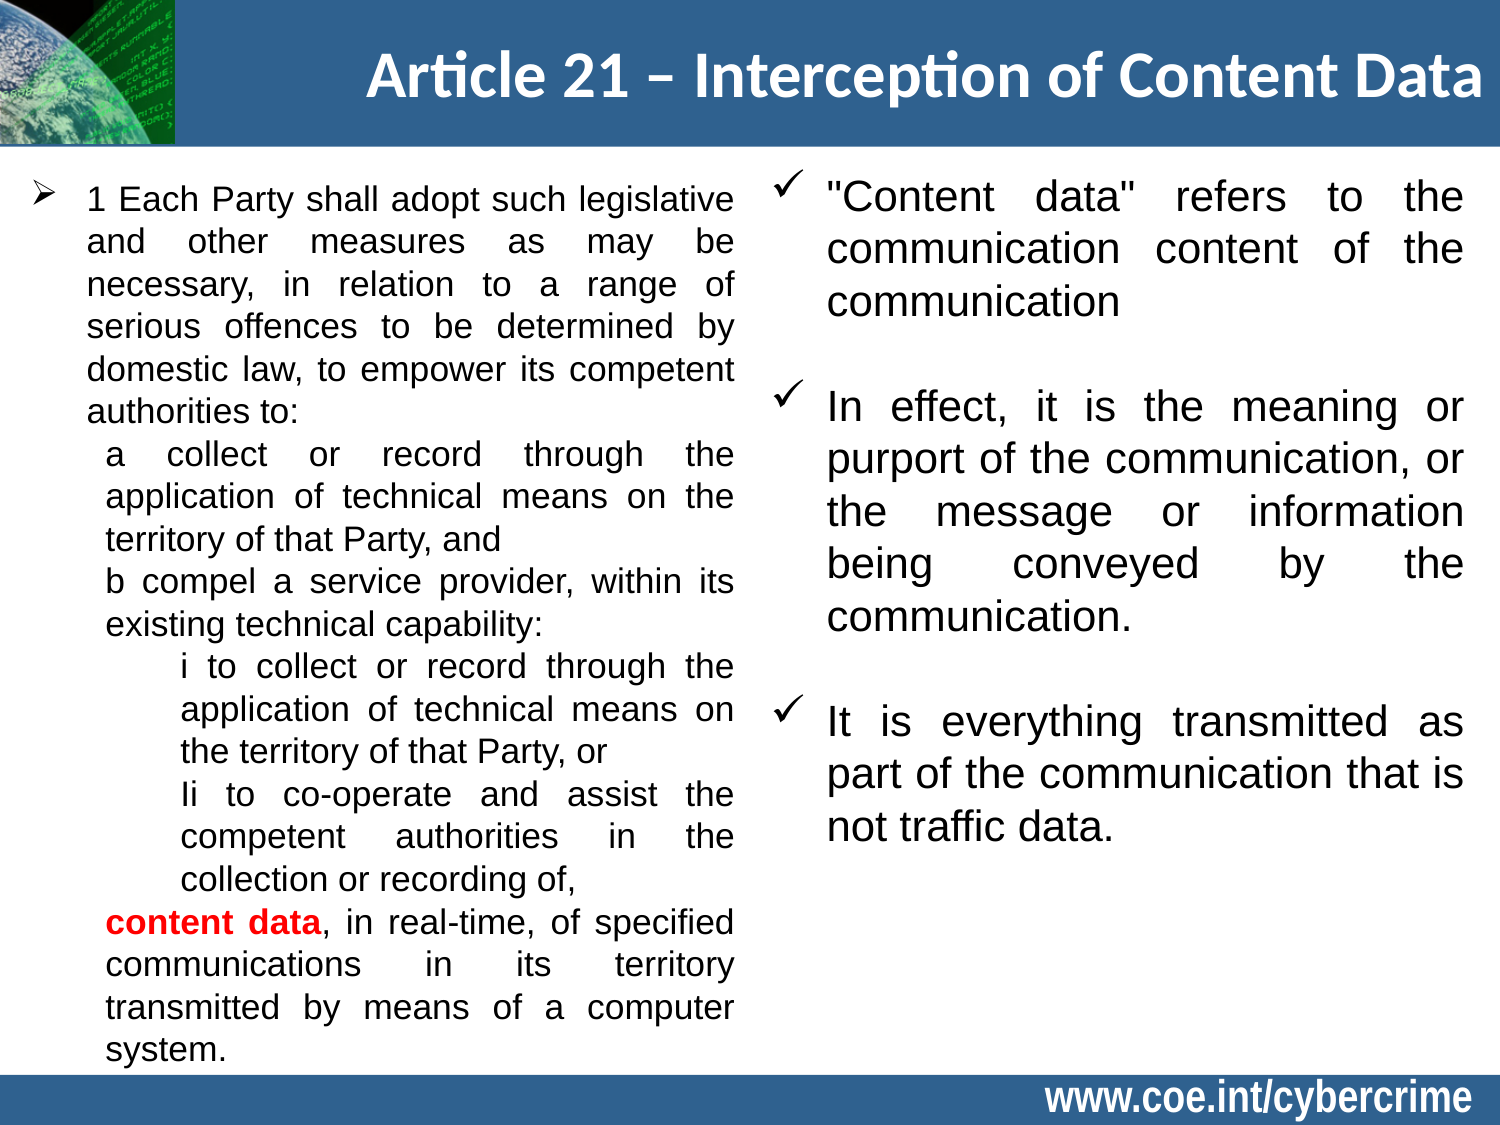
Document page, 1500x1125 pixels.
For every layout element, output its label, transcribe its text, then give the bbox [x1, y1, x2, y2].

text_box www.coe.int/cybercrime [1030, 1059, 1500, 1125]
text_box Article 21 – Interception of Content Data [177, 0, 1500, 149]
picture [0, 0, 175, 144]
text_box 1 Each Party shall adopt such legislative and other measures as may be necessary, in relation to a range of serious offences to be determined by domestic law, to empower its competent authorities to: a collect or record through the application of technical means on the territory of that Party, and b compel a service provider, within its existing technical capability: i to collect or record through the application of technical means on the territory of that Party, or Ii to co-operate and assist the competent authorities in the collection or recording of, content data, in real-time, of specified communications in its territory transmitted by means of a computer system. [15, 168, 750, 1077]
text_box "Content data" refers to the communication content of the communication In effect, it is the meaning or purport of the communication, or the message or information being conveyed by the communication. It is everything transmitted as part of the communication that is not traffic data. [755, 159, 1480, 858]
text_box [0, 1073, 1030, 1125]
